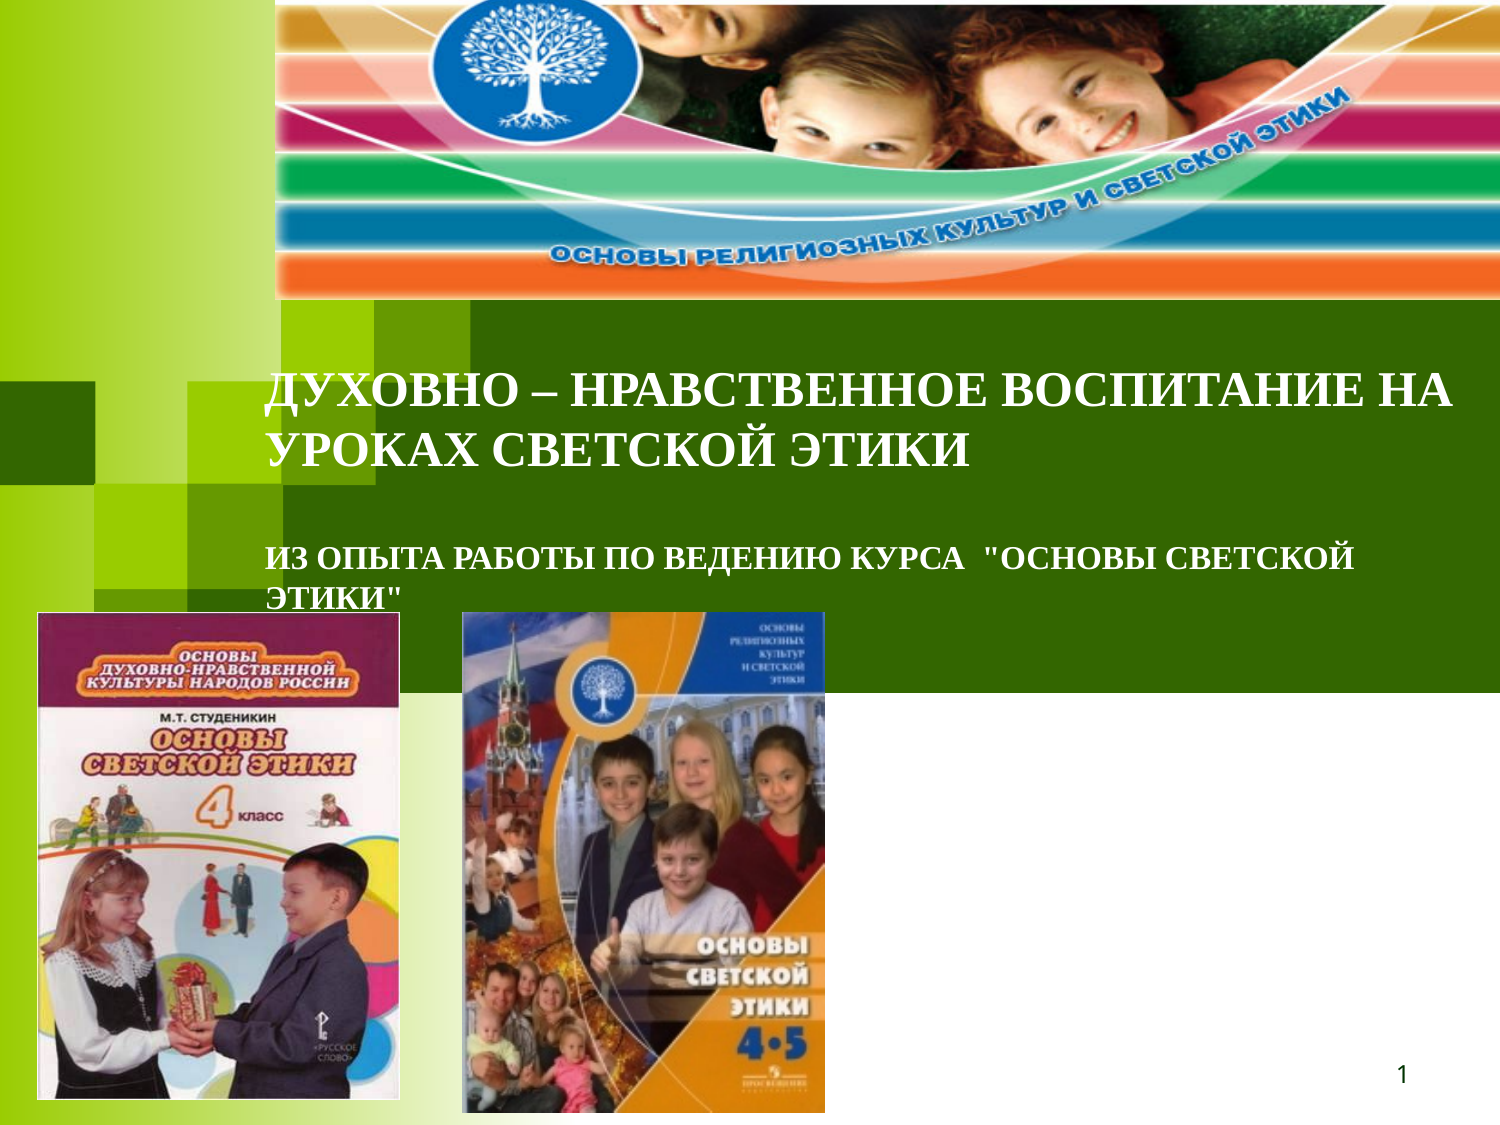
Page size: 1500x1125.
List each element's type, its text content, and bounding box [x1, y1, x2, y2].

picture [274, 0, 1500, 301]
title Духовно – нравственное воспитание на уроках светской этики ИЗ опыта работы по ведению курса "ОСНОВЫ СВЕТСКОЙ ЭТИКИ" [249, 299, 1476, 663]
picture [37, 612, 401, 1101]
picture [462, 612, 826, 1113]
slide_number 1 [1074, 1024, 1426, 1101]
